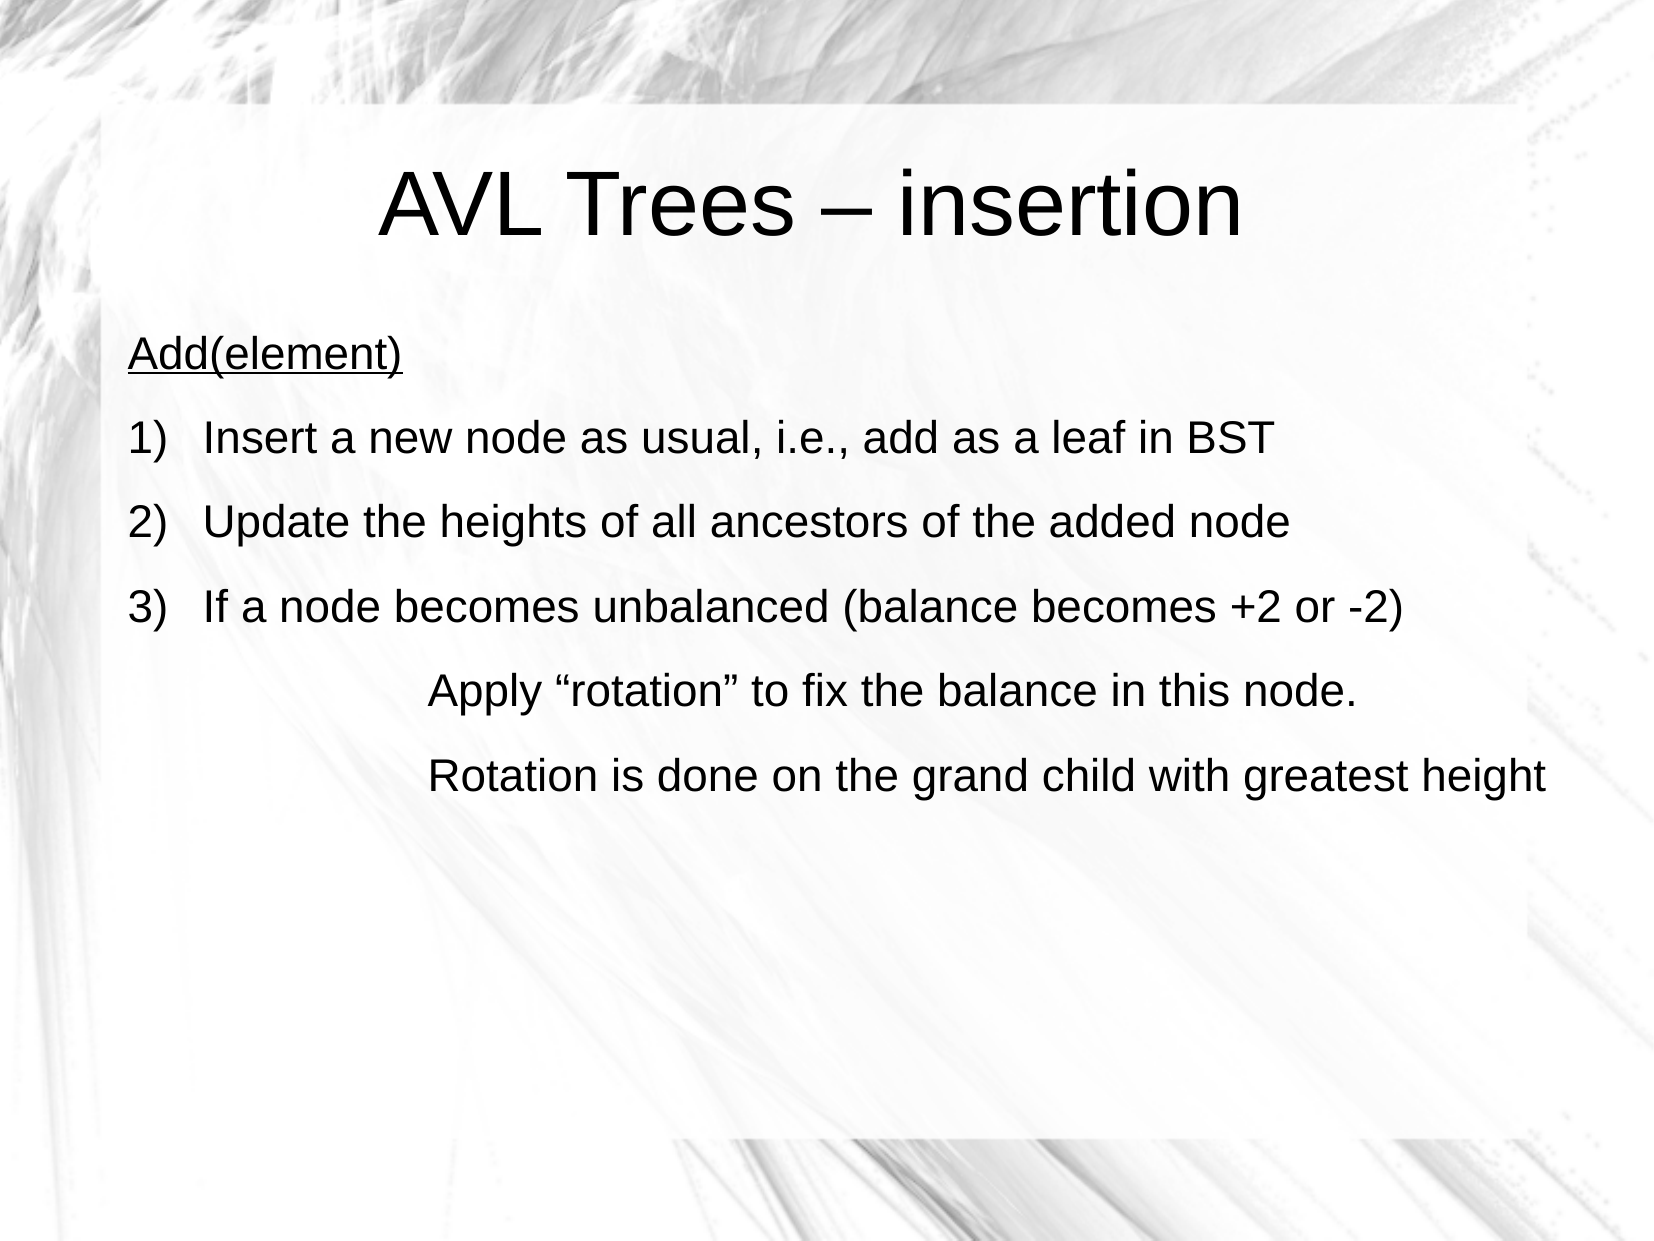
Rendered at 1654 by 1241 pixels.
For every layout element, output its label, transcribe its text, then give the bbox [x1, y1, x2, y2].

title AVL Trees – insertion [118, 93, 1506, 299]
picture [0, 0, 1654, 1241]
list Add(element) Insert a new node as usual, i.e., add as a leaf in BST Update the heights of all ancestors of the added node If a node becomes unbalanced (balance becomes +2 or -2) Apply “rotation” to fix the balance in this node. Rotation is done on the grand child with greatest height [118, 319, 1571, 1109]
